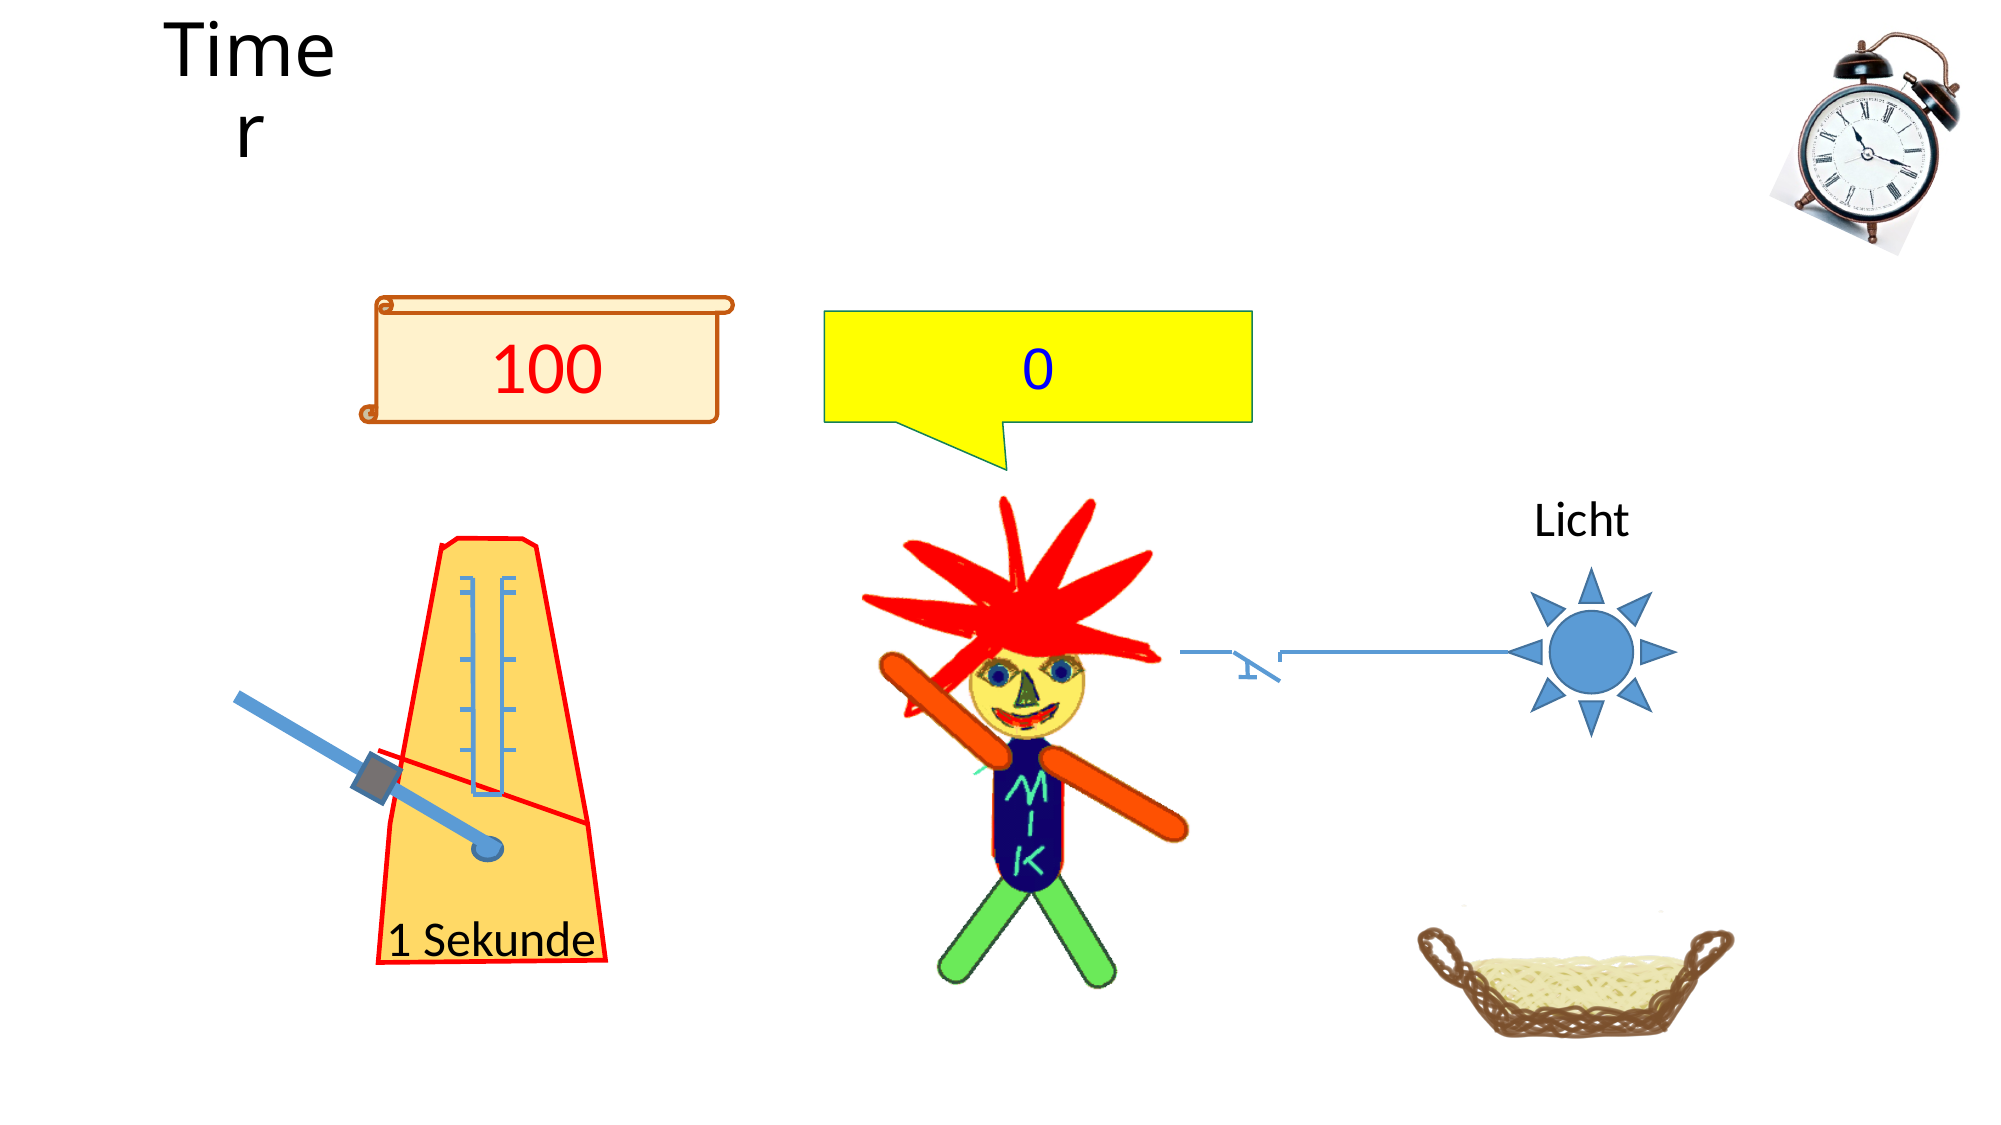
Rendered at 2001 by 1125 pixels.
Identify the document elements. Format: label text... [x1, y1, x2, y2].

text_box [409, 537, 569, 714]
text_box Licht [1519, 478, 1646, 554]
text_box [1206, 569, 1675, 735]
picture [1382, 892, 1770, 1107]
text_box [382, 306, 390, 311]
picture [1769, 0, 1990, 257]
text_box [363, 408, 374, 420]
text_box 0 [824, 311, 1253, 471]
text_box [226, 714, 761, 980]
text_box 100 [359, 296, 734, 424]
title Timer [139, 108, 361, 182]
picture [840, 478, 1206, 1004]
